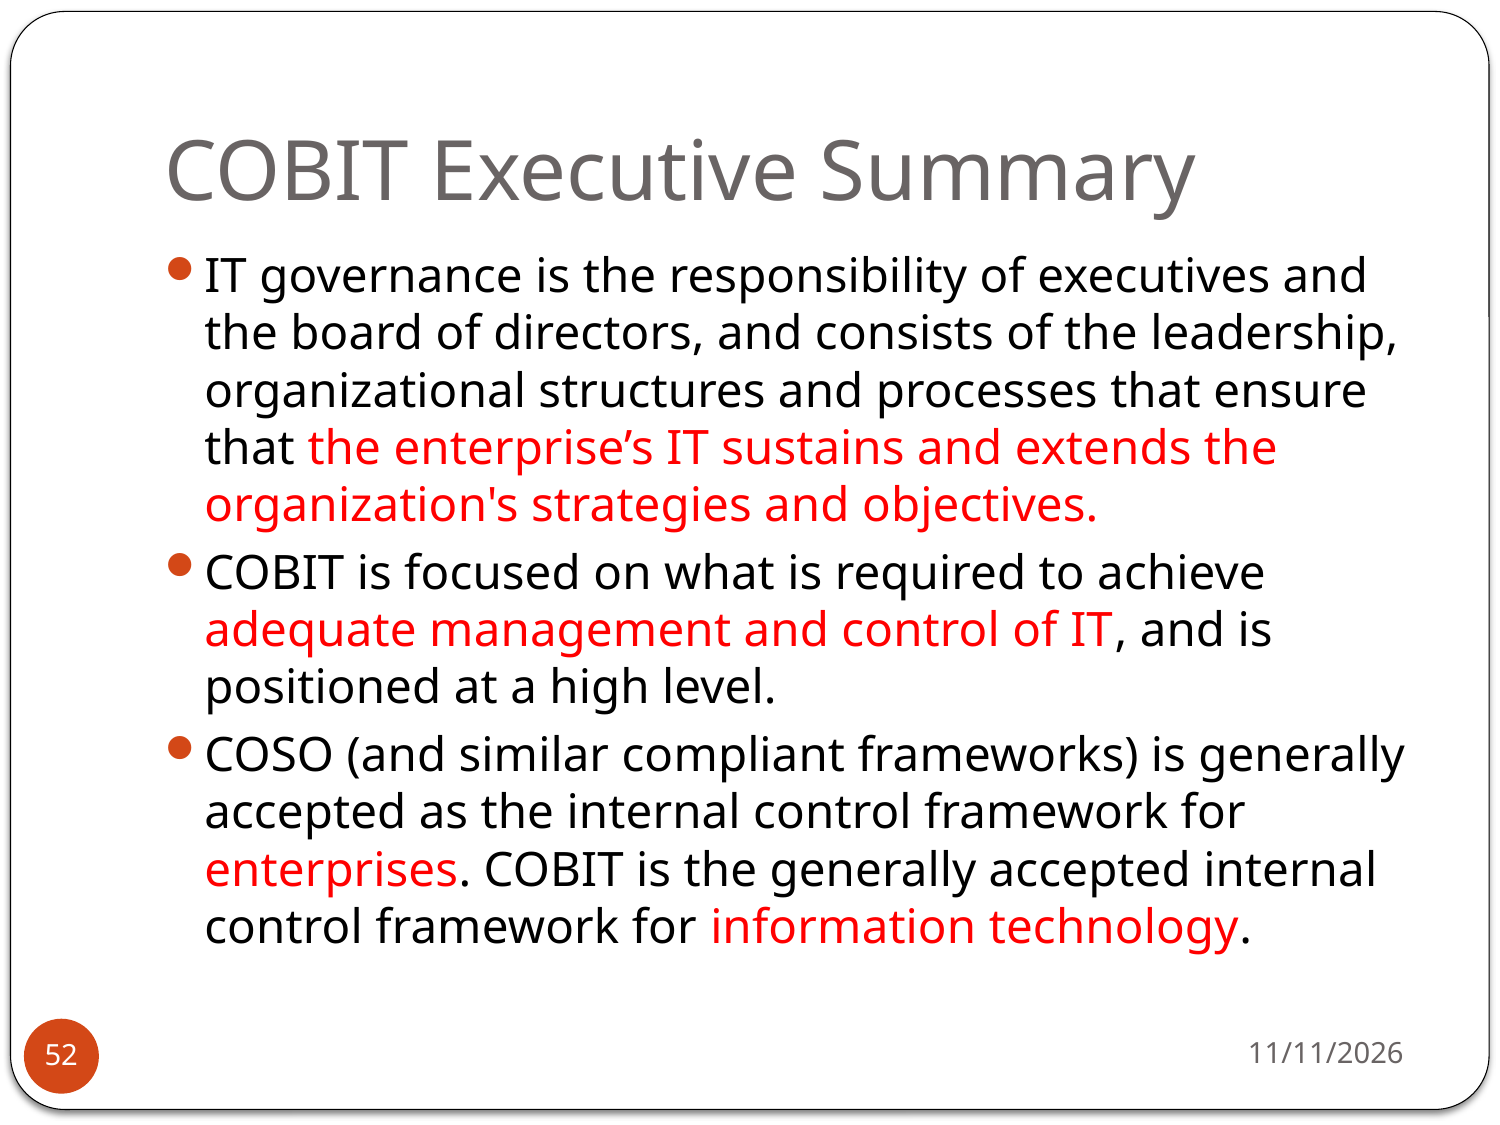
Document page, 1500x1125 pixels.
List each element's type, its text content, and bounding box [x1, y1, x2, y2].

list IT governance is the responsibility of executives and the board of directors, and consists of the leadership, organizational structures and processes that ensure that the enterprise’s IT sustains and extends the organization's strategies and objectives. COBIT is focused on what is required to achieve adequate management and control of IT, and is positioned at a high level. COSO (and similar compliant frameworks) is generally accepted as the internal control framework for enterprises. COBIT is the generally accepted internal control framework for information technology. [150, 237, 1425, 988]
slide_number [1012, 1015, 1419, 1094]
slide_number 52 [23, 1018, 99, 1094]
title COBIT Executive Summary [150, 45, 1425, 233]
